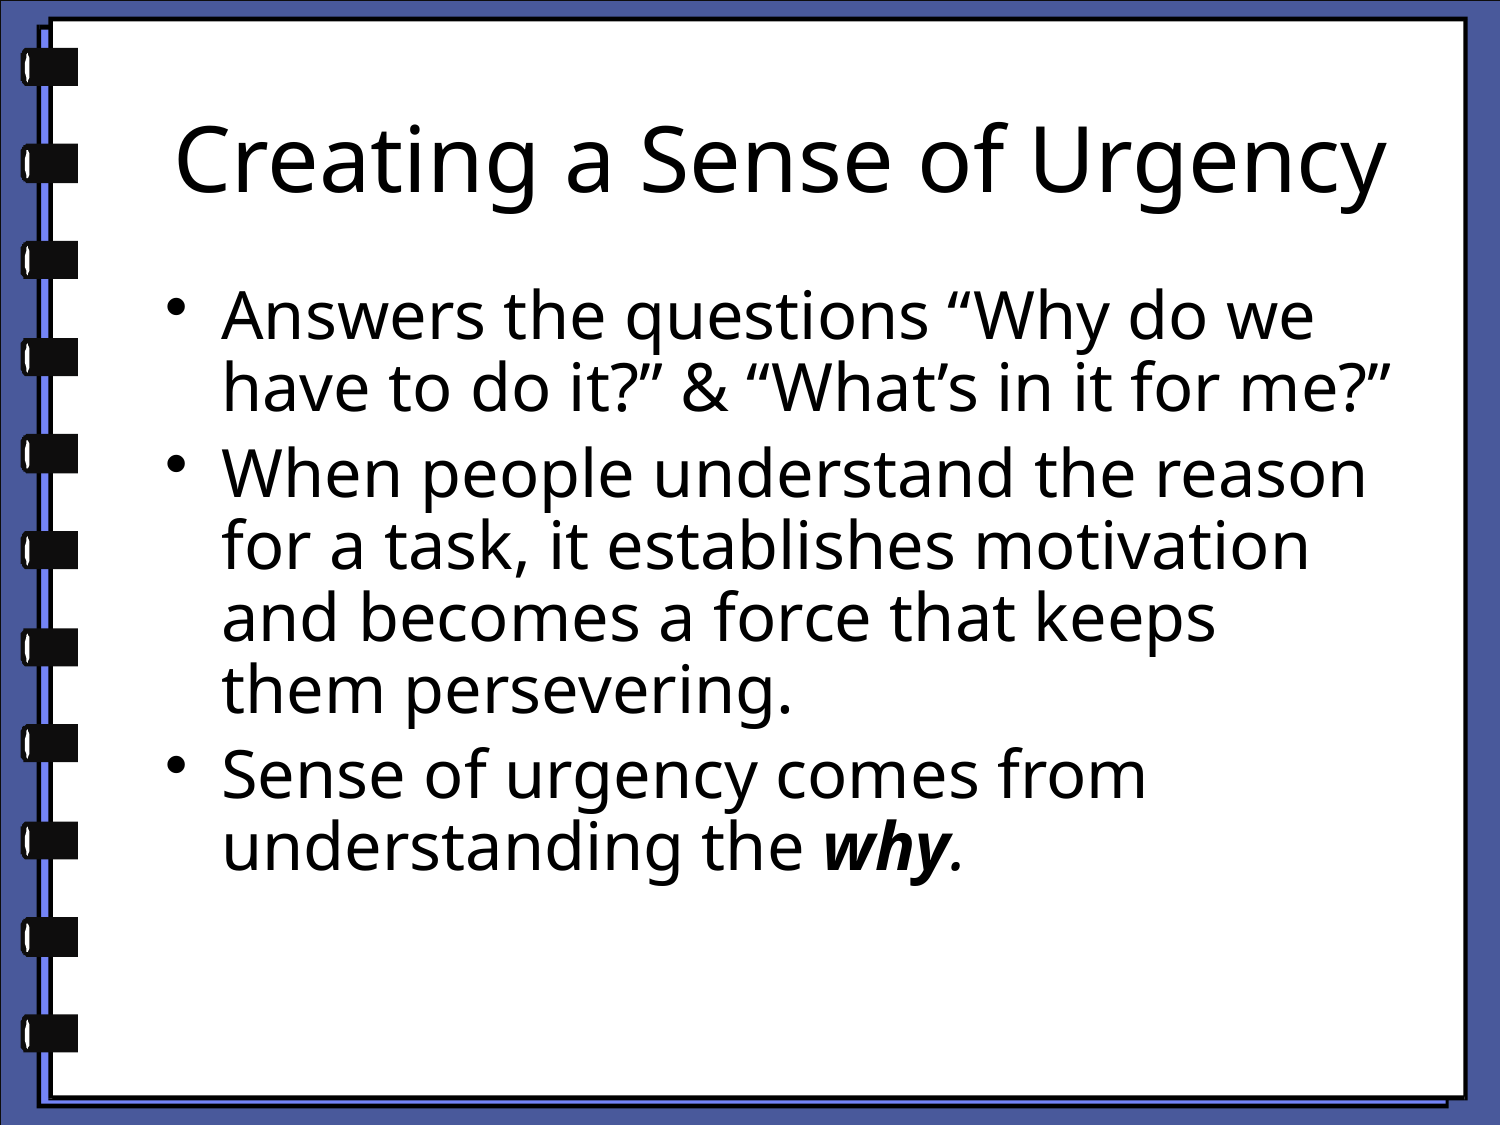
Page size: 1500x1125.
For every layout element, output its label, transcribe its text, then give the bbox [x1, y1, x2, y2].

list Answers the questions “Why do we have to do it?” & “What’s in it for me?” When people understand the reason for a task, it establishes motivation and becomes a force that keeps them persevering. Sense of urgency comes from understanding the why. [149, 274, 1413, 1063]
title Creating a Sense of Urgency [149, 62, 1413, 251]
